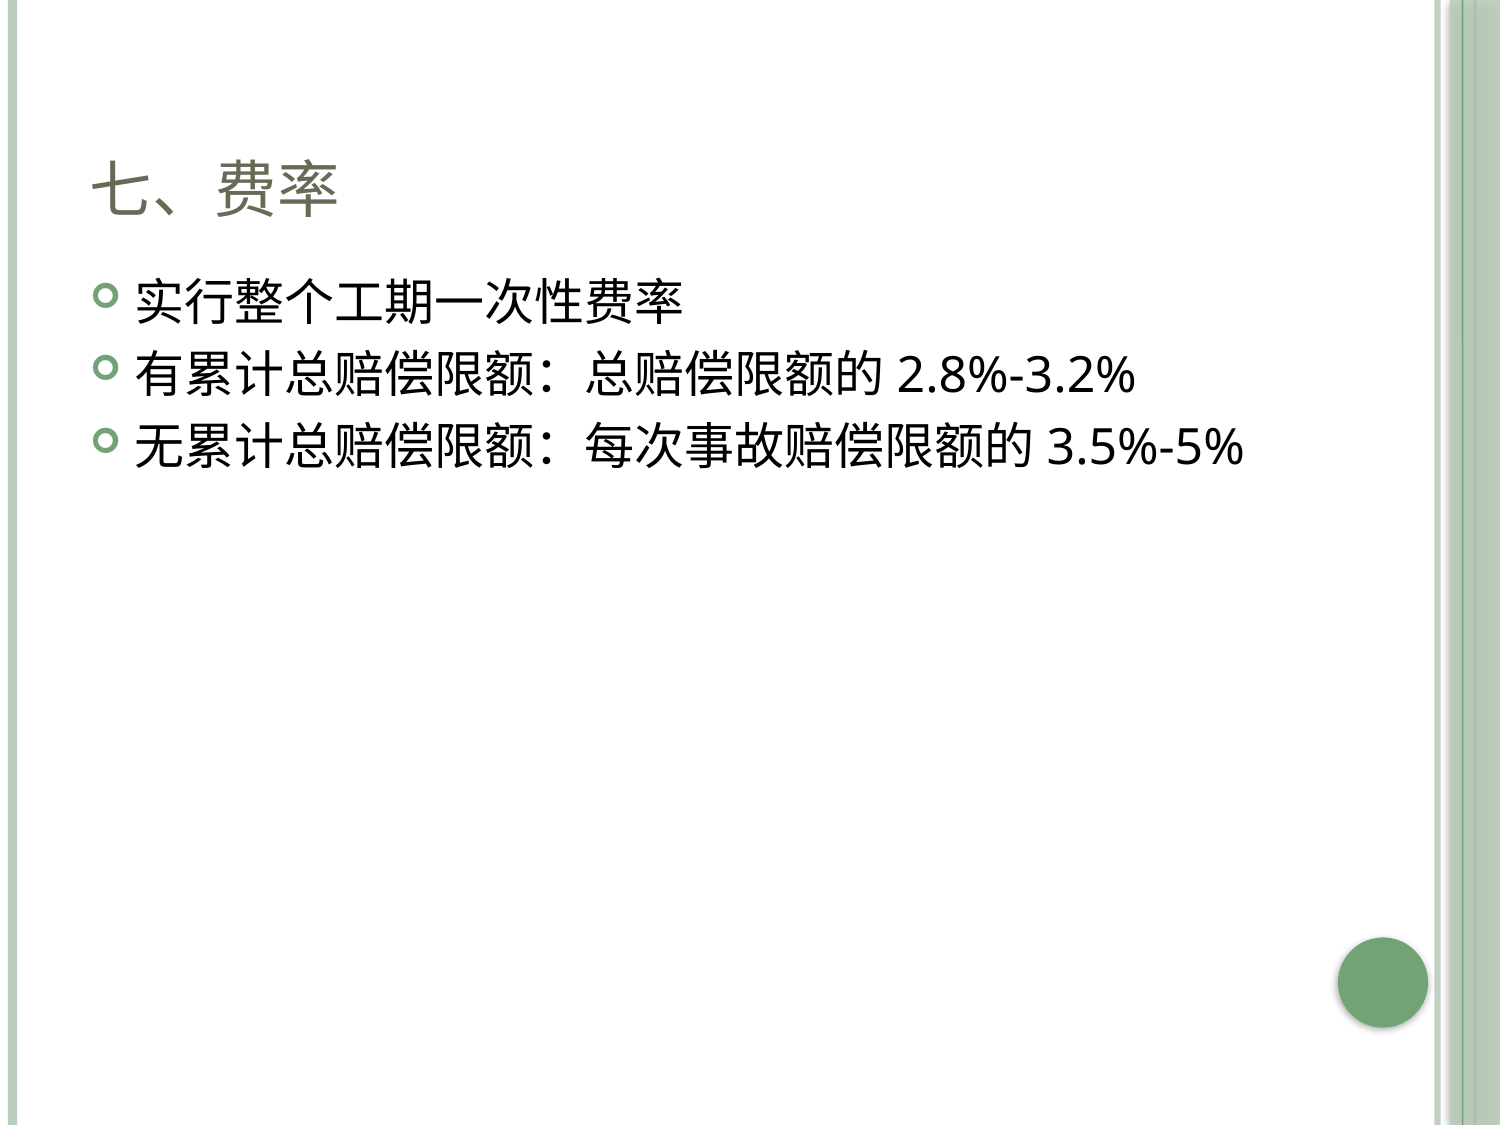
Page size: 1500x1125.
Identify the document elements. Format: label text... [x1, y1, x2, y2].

list 实行整个工期一次性费率 有累计总赔偿限额：总赔偿限额的2.8%-3.2% 无累计总赔偿限额：每次事故赔偿限额的3.5%-5% [74, 262, 1301, 1063]
title 七、费率 [75, 45, 1300, 233]
